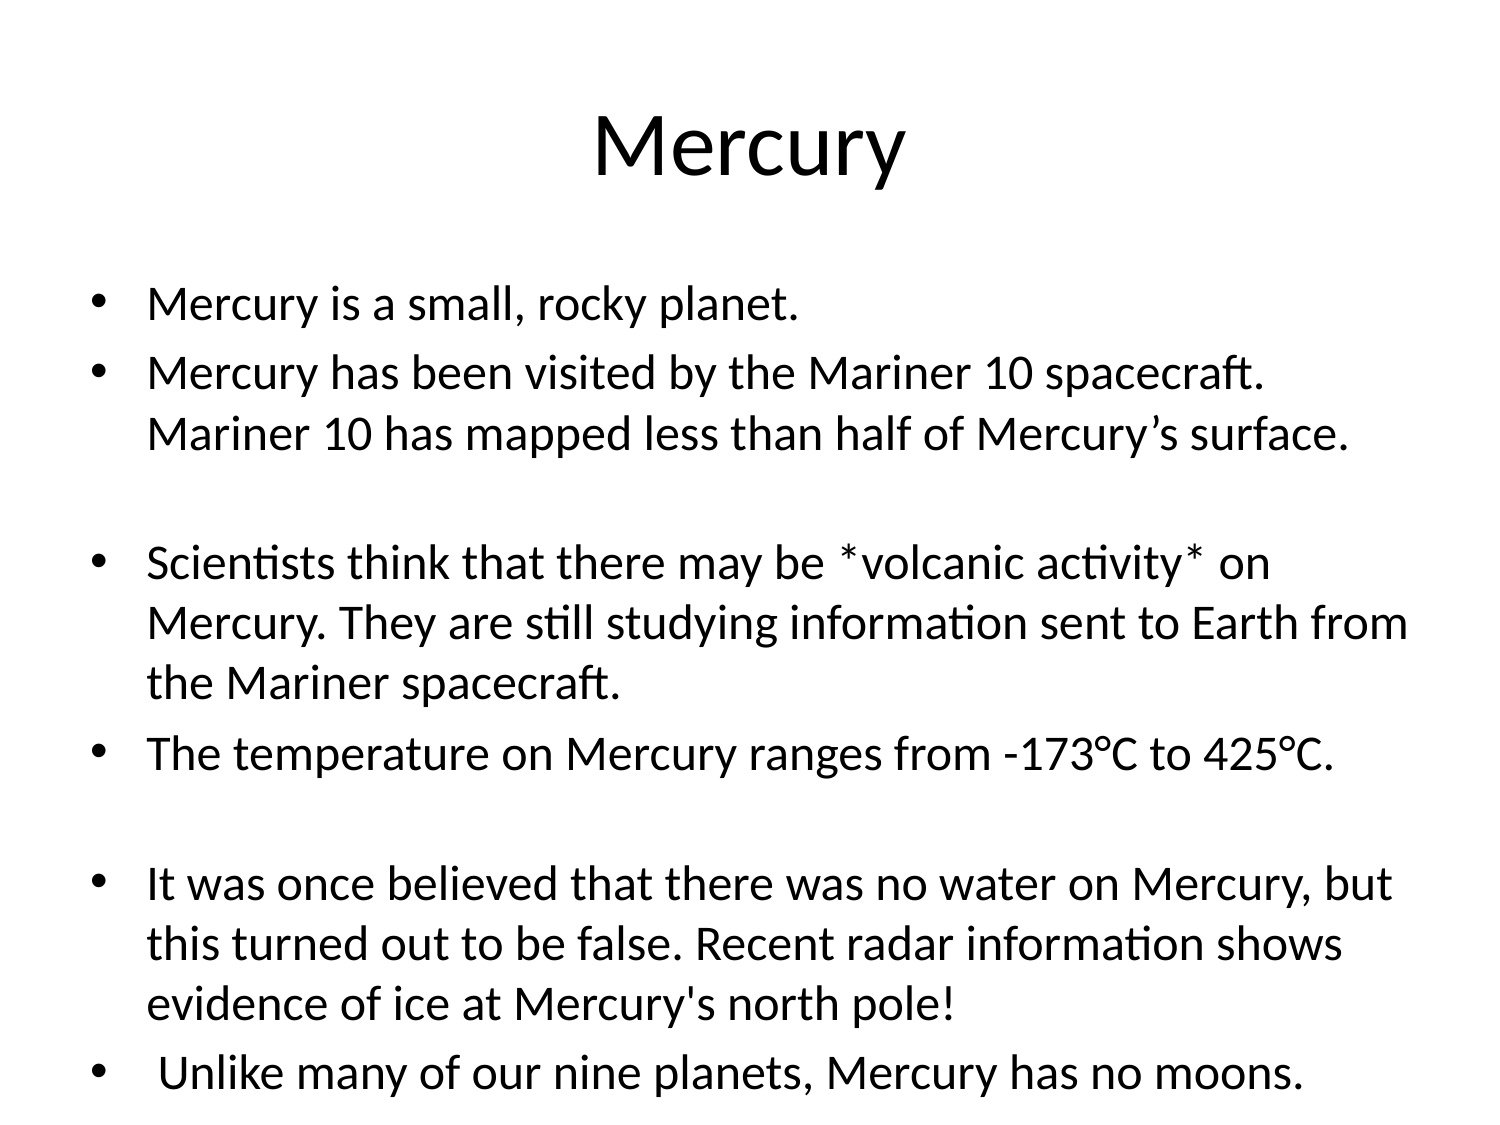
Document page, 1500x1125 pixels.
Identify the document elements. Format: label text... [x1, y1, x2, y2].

title Mercury [75, 45, 1425, 233]
list Mercury is a small, rocky planet. Mercury has been visited by the Mariner 10 spacecraft. Mariner 10 has mapped less than half of Mercury’s surface. Scientists think that there may be *volcanic activity* on Mercury. They are still studying information sent to Earth from the Mariner spacecraft. The temperature on Mercury ranges from -173°C to 425°C. It was once believed that there was no water on Mercury, but this turned out to be false. Recent radar information shows evidence of ice at Mercury's north pole! Unlike many of our nine planets, Mercury has no moons. [75, 262, 1425, 1005]
